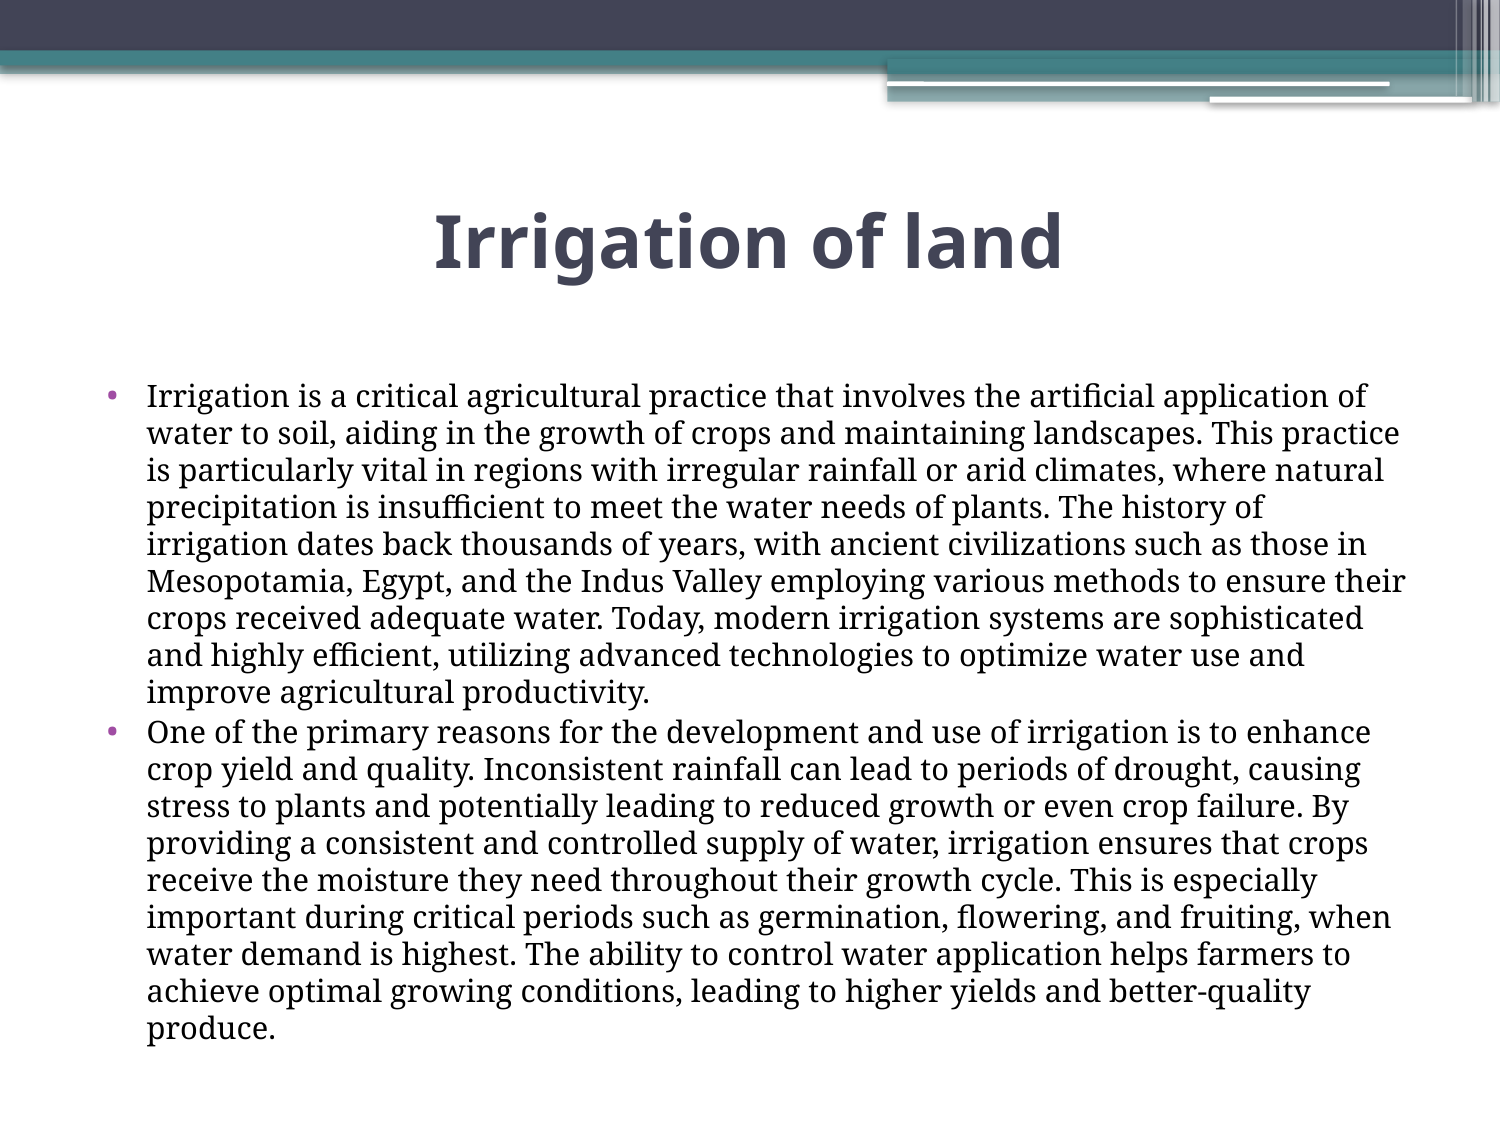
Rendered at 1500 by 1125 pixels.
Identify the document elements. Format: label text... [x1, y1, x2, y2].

list Irrigation is a critical agricultural practice that involves the artificial application of water to soil, aiding in the growth of crops and maintaining landscapes. This practice is particularly vital in regions with irregular rainfall or arid climates, where natural precipitation is insufficient to meet the water needs of plants. The history of irrigation dates back thousands of years, with ancient civilizations such as those in Mesopotamia, Egypt, and the Indus Valley employing various methods to ensure their crops received adequate water. Today, modern irrigation systems are sophisticated and highly efficient, utilizing advanced technologies to optimize water use and improve agricultural productivity. One of the primary reasons for the development and use of irrigation is to enhance crop yield and quality. Inconsistent rainfall can lead to periods of drought, causing stress to plants and potentially leading to reduced growth or even crop failure. By providing a consistent and controlled supply of water, irrigation ensures that crops receive the moisture they need throughout their growth cycle. This is especially important during critical periods such as germination, flowering, and fruiting, when water demand is highest. The ability to control water application helps farmers to achieve optimal growing conditions, leading to higher yields and better-quality produce. [75, 368, 1425, 1079]
title Irrigation of land [75, 187, 1425, 363]
